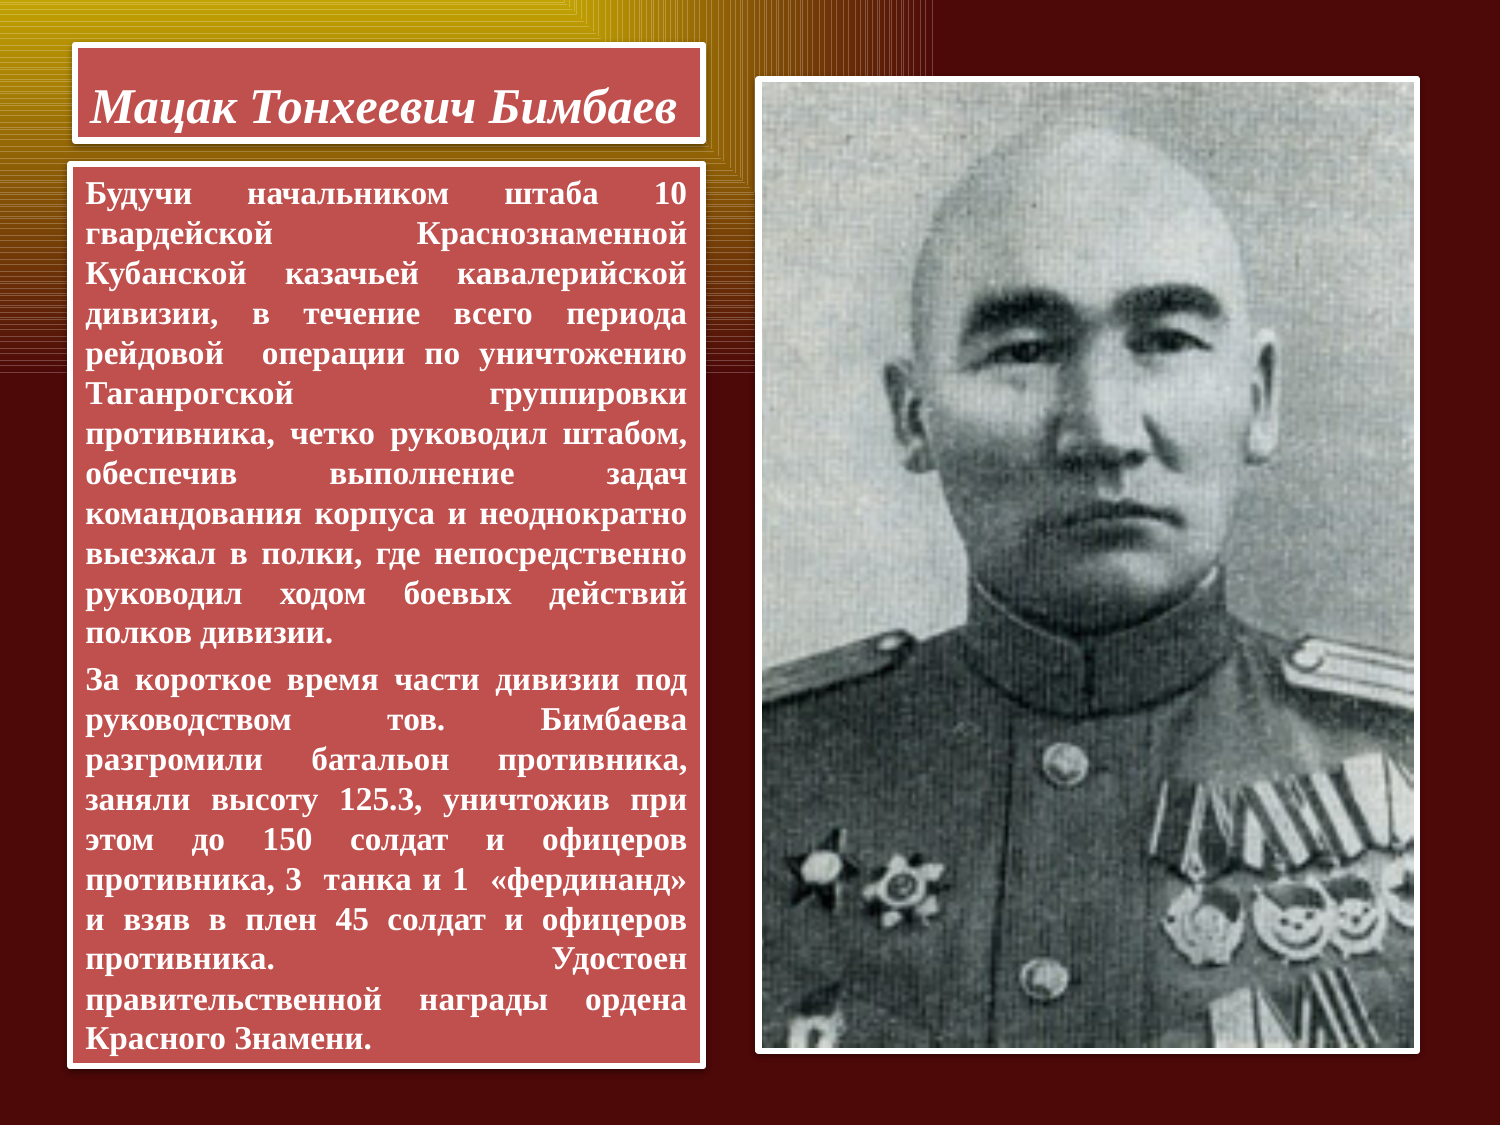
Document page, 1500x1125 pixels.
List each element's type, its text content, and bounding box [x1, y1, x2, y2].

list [761, 81, 1414, 1049]
list Будучи начальником штаба 10 гвардейской Краснознаменной Кубанской казачьей кавалерийской дивизии, в течение всего периода рейдовой операции по уничтожению Таганрогской группировки противника, четко руководил штабом, обеспечив выполнение задач командования корпуса и неоднократно выезжал в полки, где непосредственно руководил ходом боевых действий полков дивизии. За короткое время части дивизии под руководством тов. Бимбаева разгромили батальон противника, заняли высоту 125.3, уничтожив при этом до 150 солдат и офицеров противника, 3 танка и 1 «фердинанд» и взяв в плен 45 солдат и офицеров противника. Удостоен правительственной награды ордена Красного Знамени. [67, 161, 706, 1069]
title Мацак Тонхеевич Бимбаев [72, 42, 706, 144]
